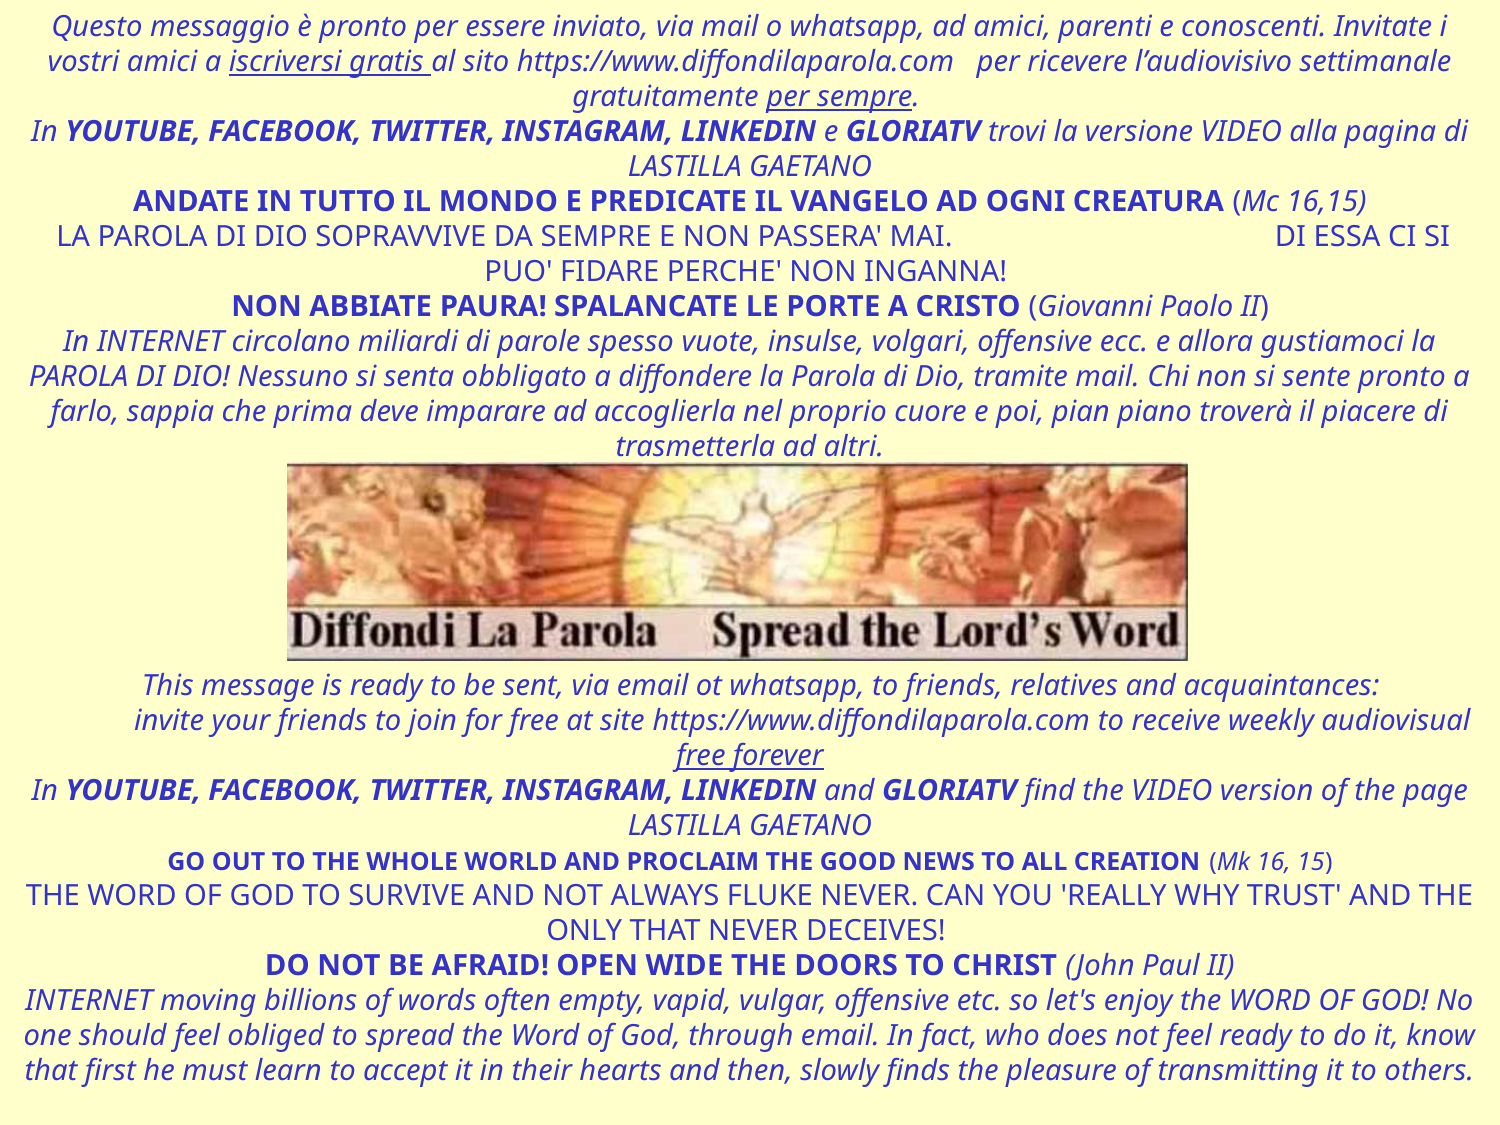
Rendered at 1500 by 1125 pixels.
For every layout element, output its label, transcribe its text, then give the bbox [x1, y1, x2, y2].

text_box Questo messaggio è pronto per essere inviato, via mail o whatsapp, ad amici, parenti e conoscenti. Invitate i vostri amici a iscriversi gratis al sito https://www.diffondilaparola.com per ricevere l’audiovisivo settimanale gratuitamente per sempre. In YOUTUBE, FACEBOOK, TWITTER, INSTAGRAM, LINKEDIN e GLORIATV trovi la versione VIDEO alla pagina di LASTILLA GAETANO ANDATE IN TUTTO IL MONDO E PREDICATE IL VANGELO AD OGNI CREATURA (Mc 16,15) LA PAROLA DI DIO SOPRAVVIVE DA SEMPRE E NON PASSERA' MAI. DI ESSA CI SI PUO' FIDARE PERCHE' NON INGANNA! NON ABBIATE PAURA! SPALANCATE LE PORTE A CRISTO (Giovanni Paolo II) In INTERNET circolano miliardi di parole spesso vuote, insulse, volgari, offensive ecc. e allora gustiamoci la PAROLA DI DIO! Nessuno si senta obbligato a diffondere la Parola di Dio, tramite mail. Chi non si sente pronto a farlo, sappia che prima deve imparare ad accoglierla nel proprio cuore e poi, pian piano troverà il piacere di trasmetterla ad altri. This message is ready to be sent, via email ot whatsapp, to friends, relatives and acquaintances: invite your friends to join for free at site https://www.diffondilaparola.com to receive weekly audiovisual free forever In YOUTUBE, FACEBOOK, TWITTER, INSTAGRAM, LINKEDIN and GLORIATV find the VIDEO version of the page LASTILLA GAETANO GO OUT TO THE WHOLE WORLD AND PROCLAIM THE GOOD NEWS TO ALL CREATION (Mk 16, 15) THE WORD OF GOD TO SURVIVE AND NOT ALWAYS FLUKE NEVER. CAN YOU 'REALLY WHY TRUST' AND THE ONLY THAT NEVER DECEIVES! DO NOT BE AFRAID! OPEN WIDE THE DOORS TO CHRIST (John Paul II) INTERNET moving billions of words often empty, vapid, vulgar, offensive etc. so let's enjoy the WORD OF GOD! No one should feel obliged to spread the Word of God, through email. In fact, who does not feel ready to do it, know that first he must learn to accept it in their hearts and then, slowly finds the pleasure of transmitting it to others. [0, 0, 1500, 1094]
picture [287, 462, 1188, 661]
